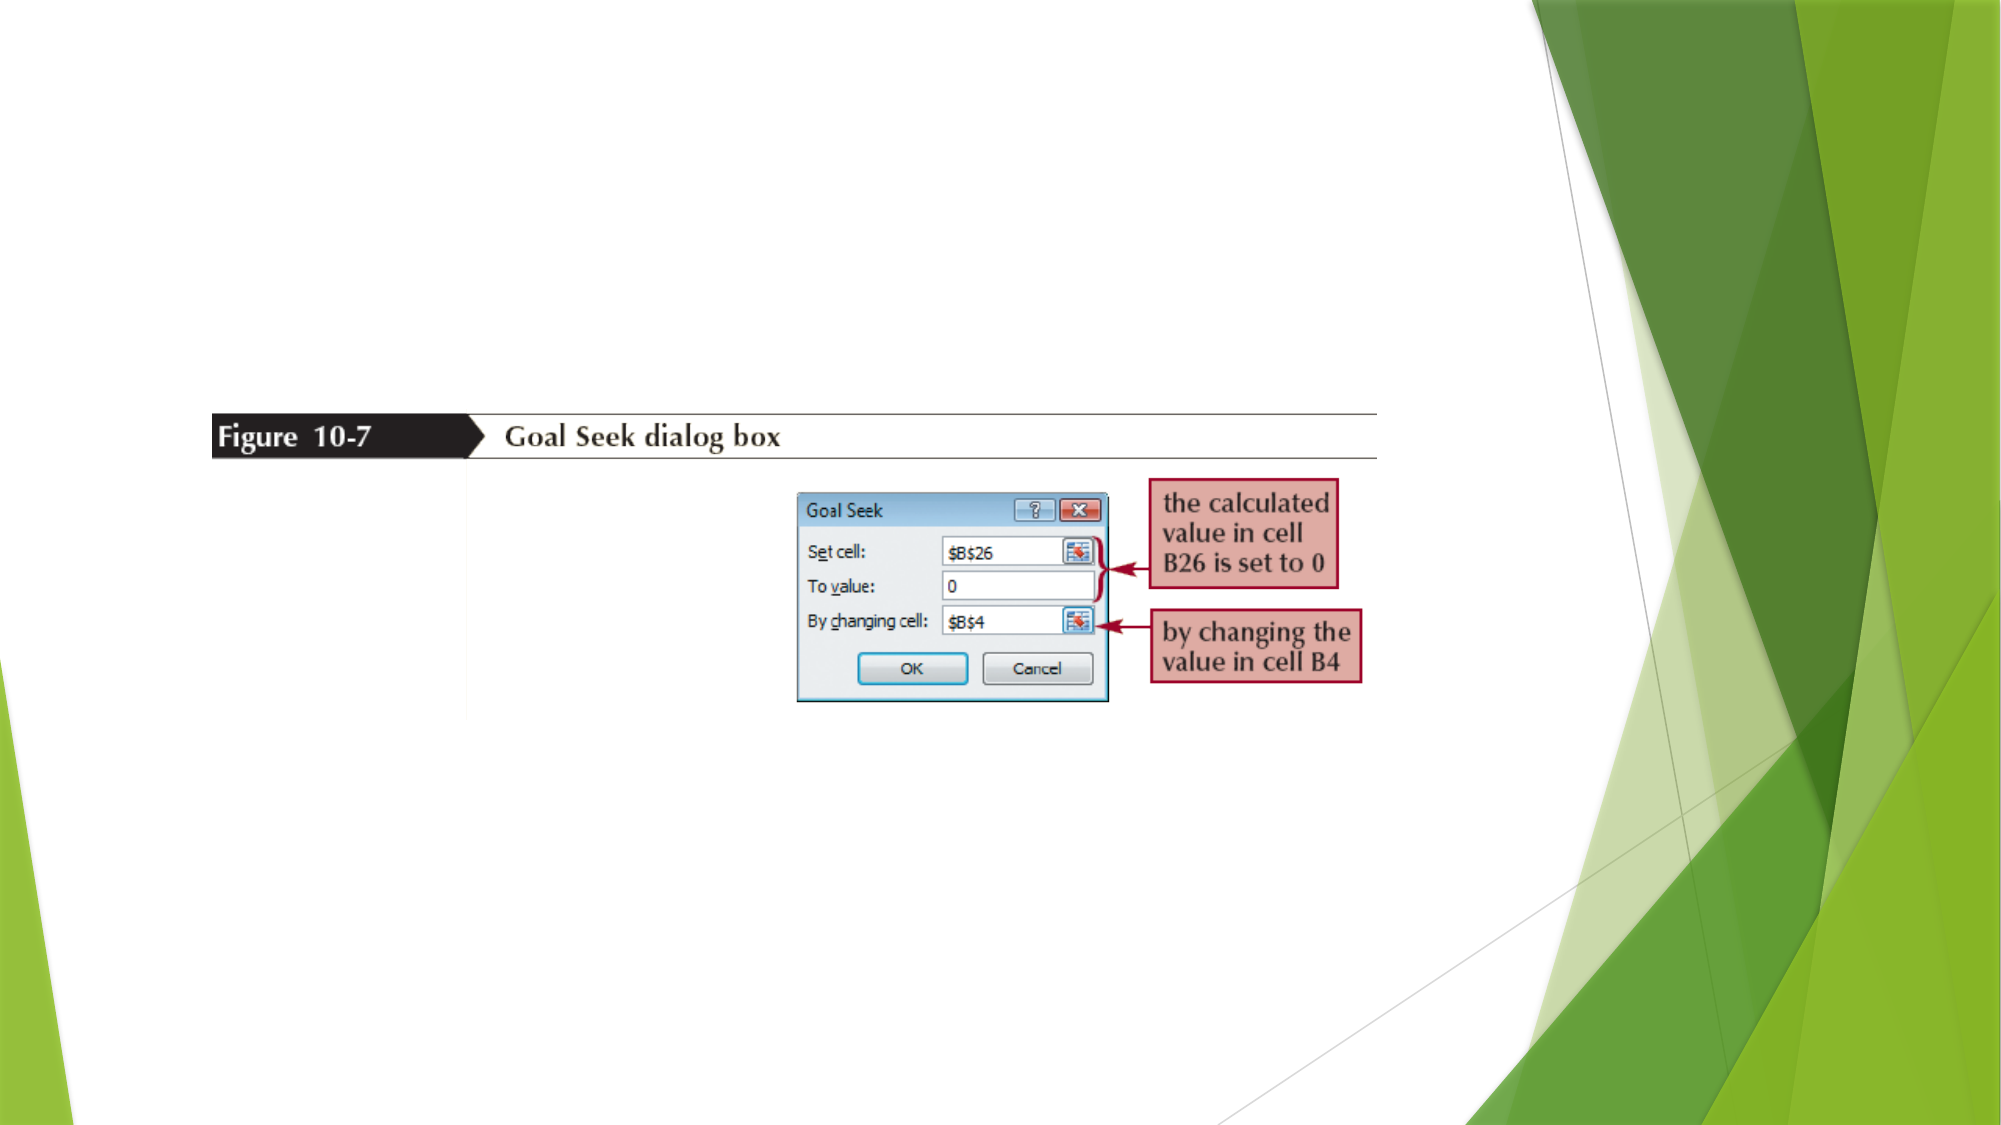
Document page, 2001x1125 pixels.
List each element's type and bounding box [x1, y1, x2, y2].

picture [212, 409, 1378, 720]
